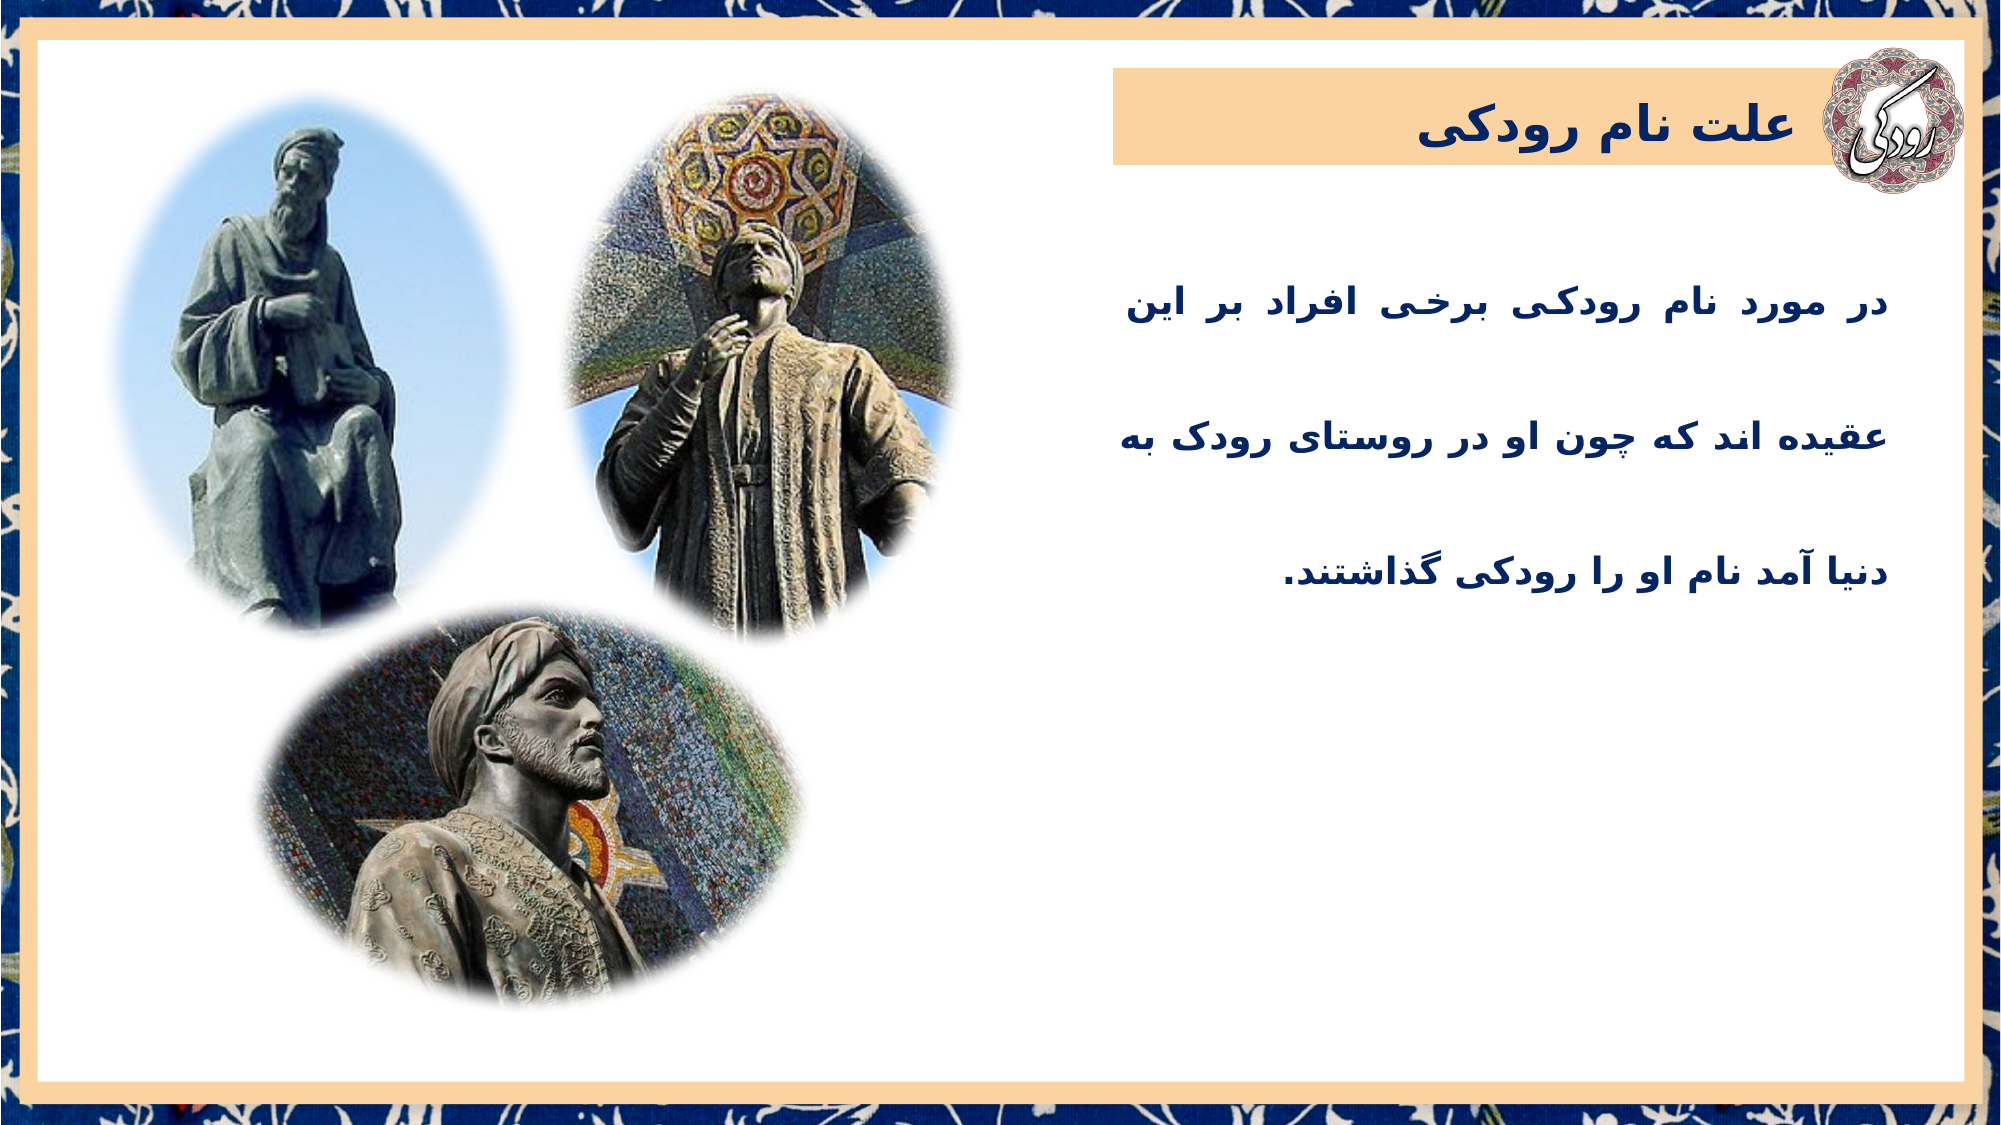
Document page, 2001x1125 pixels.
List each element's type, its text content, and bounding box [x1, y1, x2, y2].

text_box در مورد نام رودکی برخی افراد بر این عقیده اند که چون او در روستای رودک به دنیا آمد نام او را رودکی گذاشتند. [1103, 179, 1904, 600]
text_box علت نام رودکی [1277, 83, 1937, 159]
picture [2, 1, 1999, 1125]
